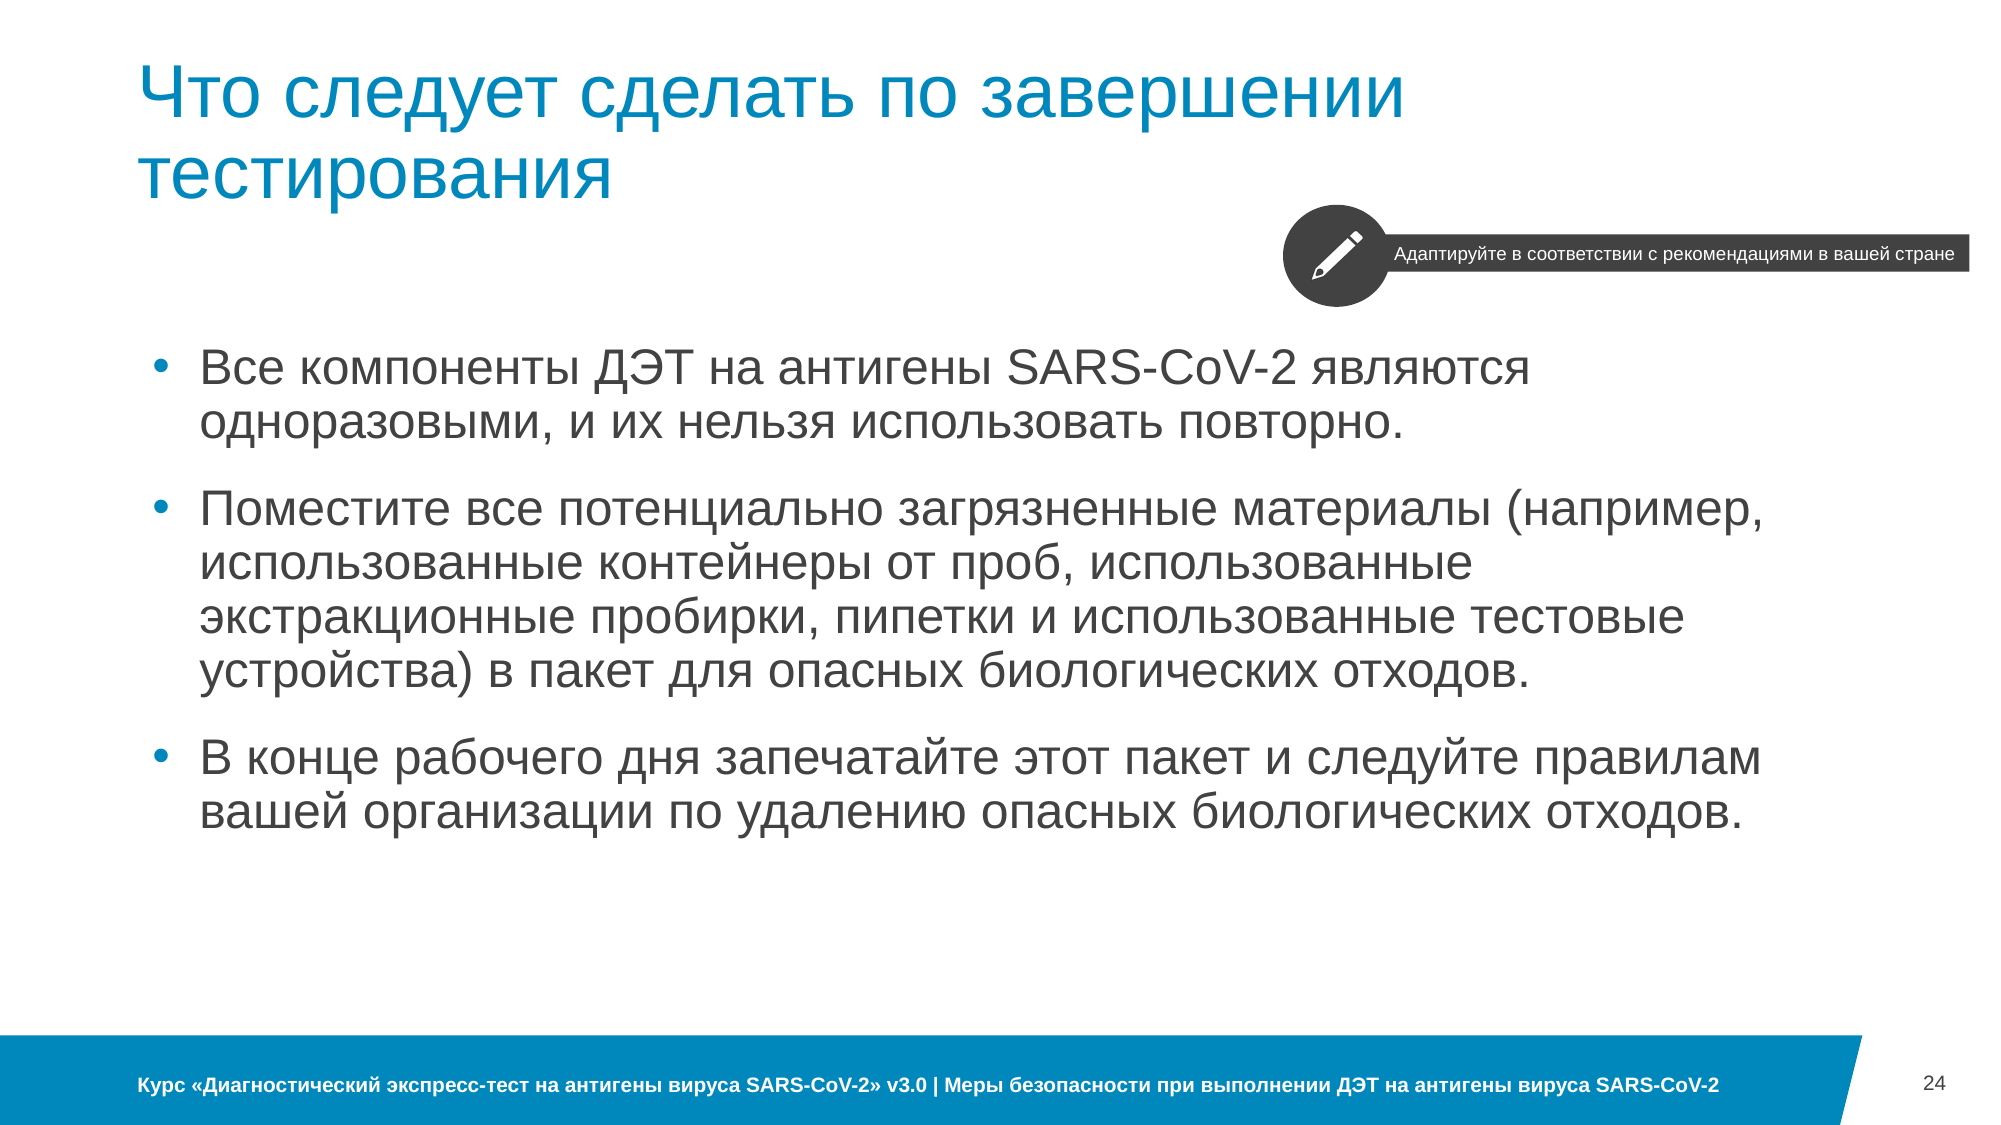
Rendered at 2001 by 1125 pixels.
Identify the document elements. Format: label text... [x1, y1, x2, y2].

list Все компоненты ДЭТ на антигены SARS-CoV-2 являются одноразовыми, и их нельзя использовать повторно. Поместите все потенциально загрязненные материалы (например, использованные контейнеры от проб, использованные экстракционные пробирки, пипетки и использованные тестовые устройства) в пакет для опасных биологических отходов. В конце рабочего дня запечатайте этот пакет и следуйте правилам вашей организации по удалению опасных биологических отходов. [137, 241, 1863, 970]
title Что следует сделать по завершении тестирования [137, 59, 1863, 215]
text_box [1284, 206, 1970, 305]
slide_number 24 [1862, 1035, 1947, 1125]
footer Курс «Диагностический экспресс-тест на антигены вируса SARS-CoV-2» v3.0 | Меры безопасности при выполнении ДЭТ на антигены вируса SARS-CoV-2 [137, 1042, 1833, 1125]
